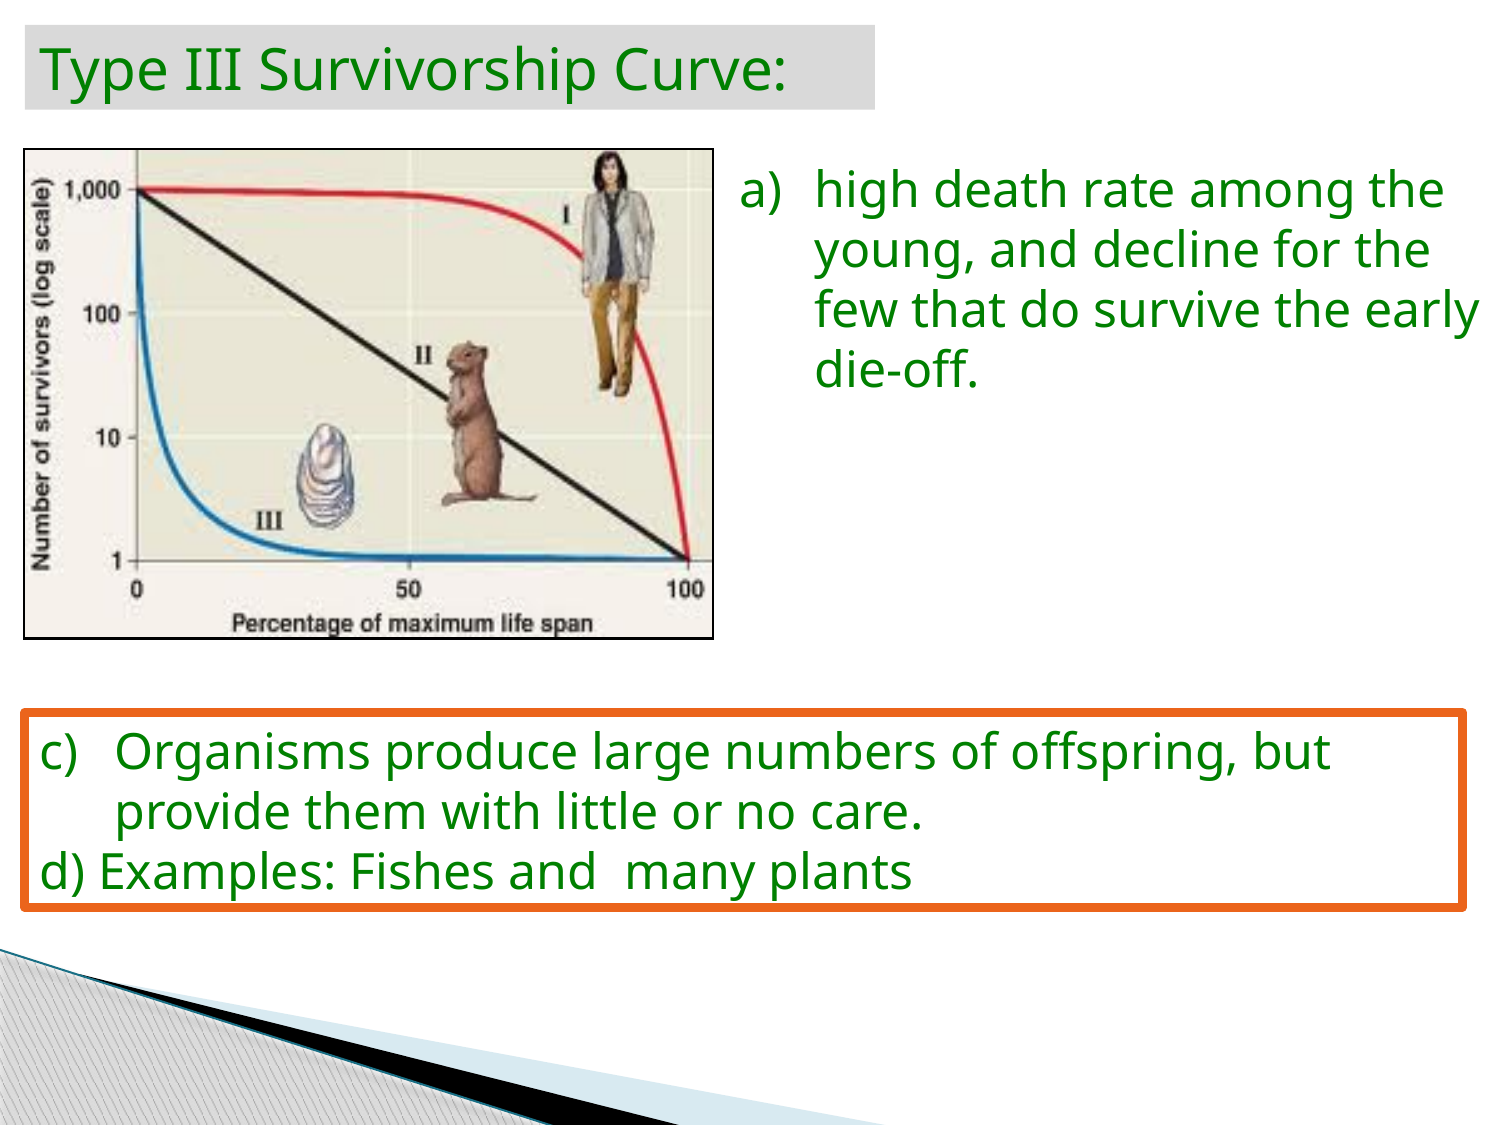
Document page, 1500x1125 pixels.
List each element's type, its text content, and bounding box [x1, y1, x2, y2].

picture [24, 149, 713, 638]
text_box high death rate among the young, and decline for the few that do survive the early die-off. [725, 149, 1500, 405]
text_box Organisms produce large numbers of offspring, but provide them with little or no care. d) Examples: Fishes and many plants [20, 708, 1467, 912]
text_box Type III Survivorship Curve: [20, 20, 879, 114]
